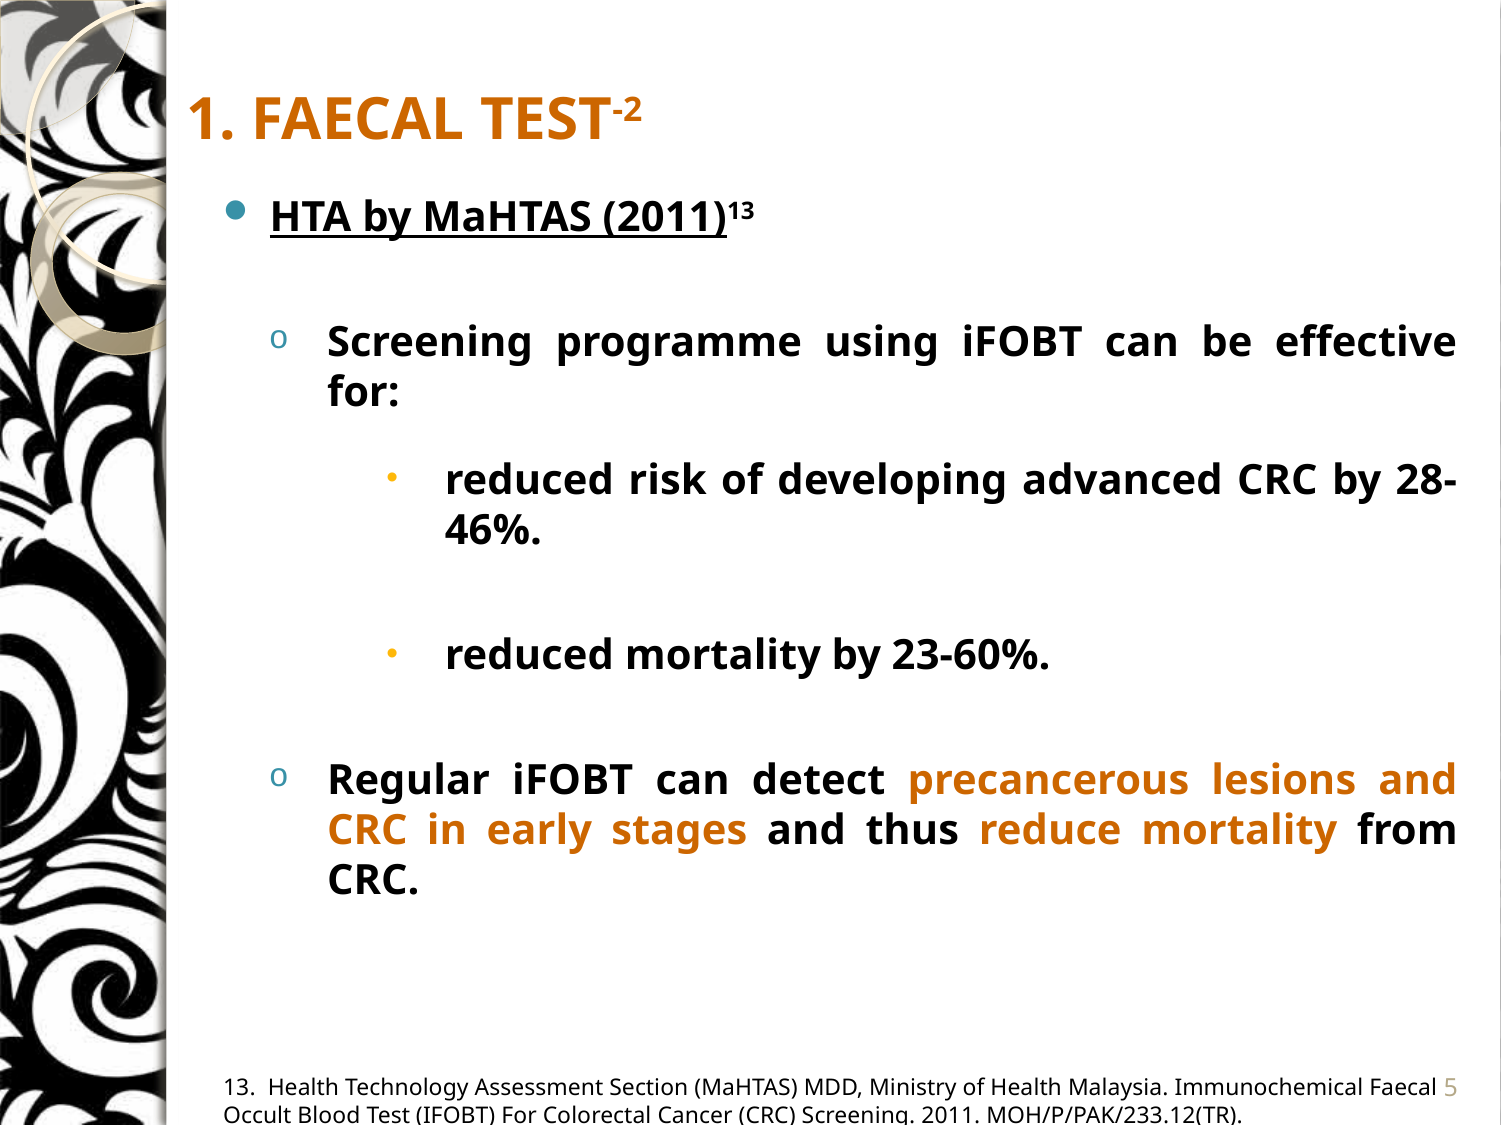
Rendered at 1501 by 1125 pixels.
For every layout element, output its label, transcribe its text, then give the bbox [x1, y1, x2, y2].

picture [136, 0, 159, 4]
picture [62, 195, 158, 279]
slide_number 5 [1413, 1034, 1489, 1113]
title 1. FAECAL TEST-2 [171, 24, 1387, 207]
list HTA by MaHTAS (2011)13 Screening programme using iFOBT can be effective for: reduced risk of developing advanced CRC by 28-46%. reduced mortality by 23-60%. Regular iFOBT can detect precancerous lesions and CRC in early stages and thus reduce mortality from CRC. 13. Health Technology Assessment Section (MaHTAS) MDD, Ministry of Health Malaysia. Immunochemical Faecal Occult Blood Test (IFOBT) For Colorectal Cancer (CRC) Screening. 2011. MOH/P/PAK/233.12(TR). [194, 182, 1473, 1037]
picture [32, 13, 158, 207]
picture [0, 134, 162, 1125]
picture [53, 241, 158, 332]
